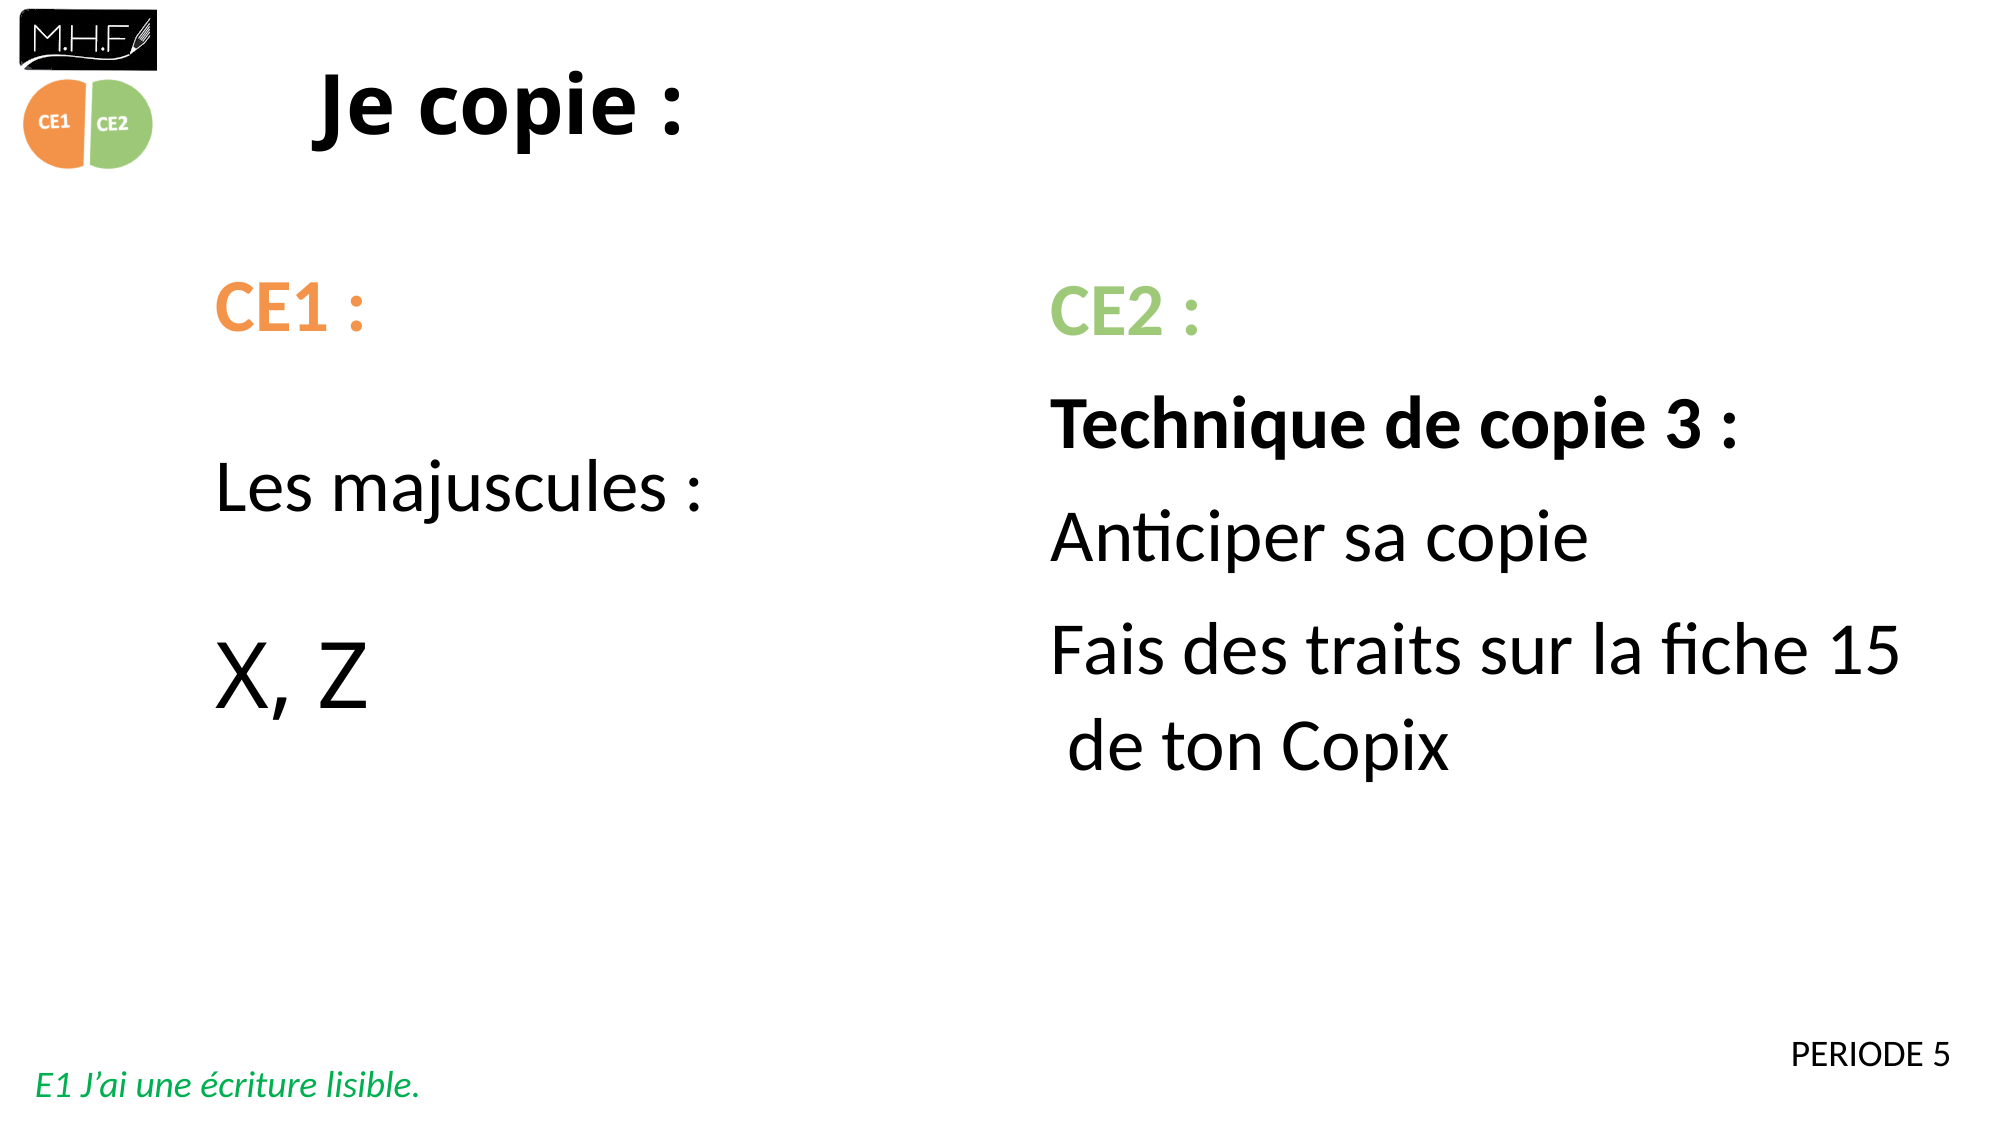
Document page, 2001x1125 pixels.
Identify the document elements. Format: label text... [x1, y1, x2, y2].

text_box PERIODE 5 [1362, 1021, 1967, 1082]
text_box E1 J’ai une écriture lisible. [19, 1052, 646, 1125]
picture [1, 7, 177, 207]
text_box Je copie : [303, 7, 1549, 208]
text_box CE2 : Technique de copie 3 : Anticiper sa copie Fais des traits sur la fiche 15 de ton Copix [1035, 246, 1933, 885]
text_box CE1 : Les majuscules : X, Z [200, 249, 827, 870]
